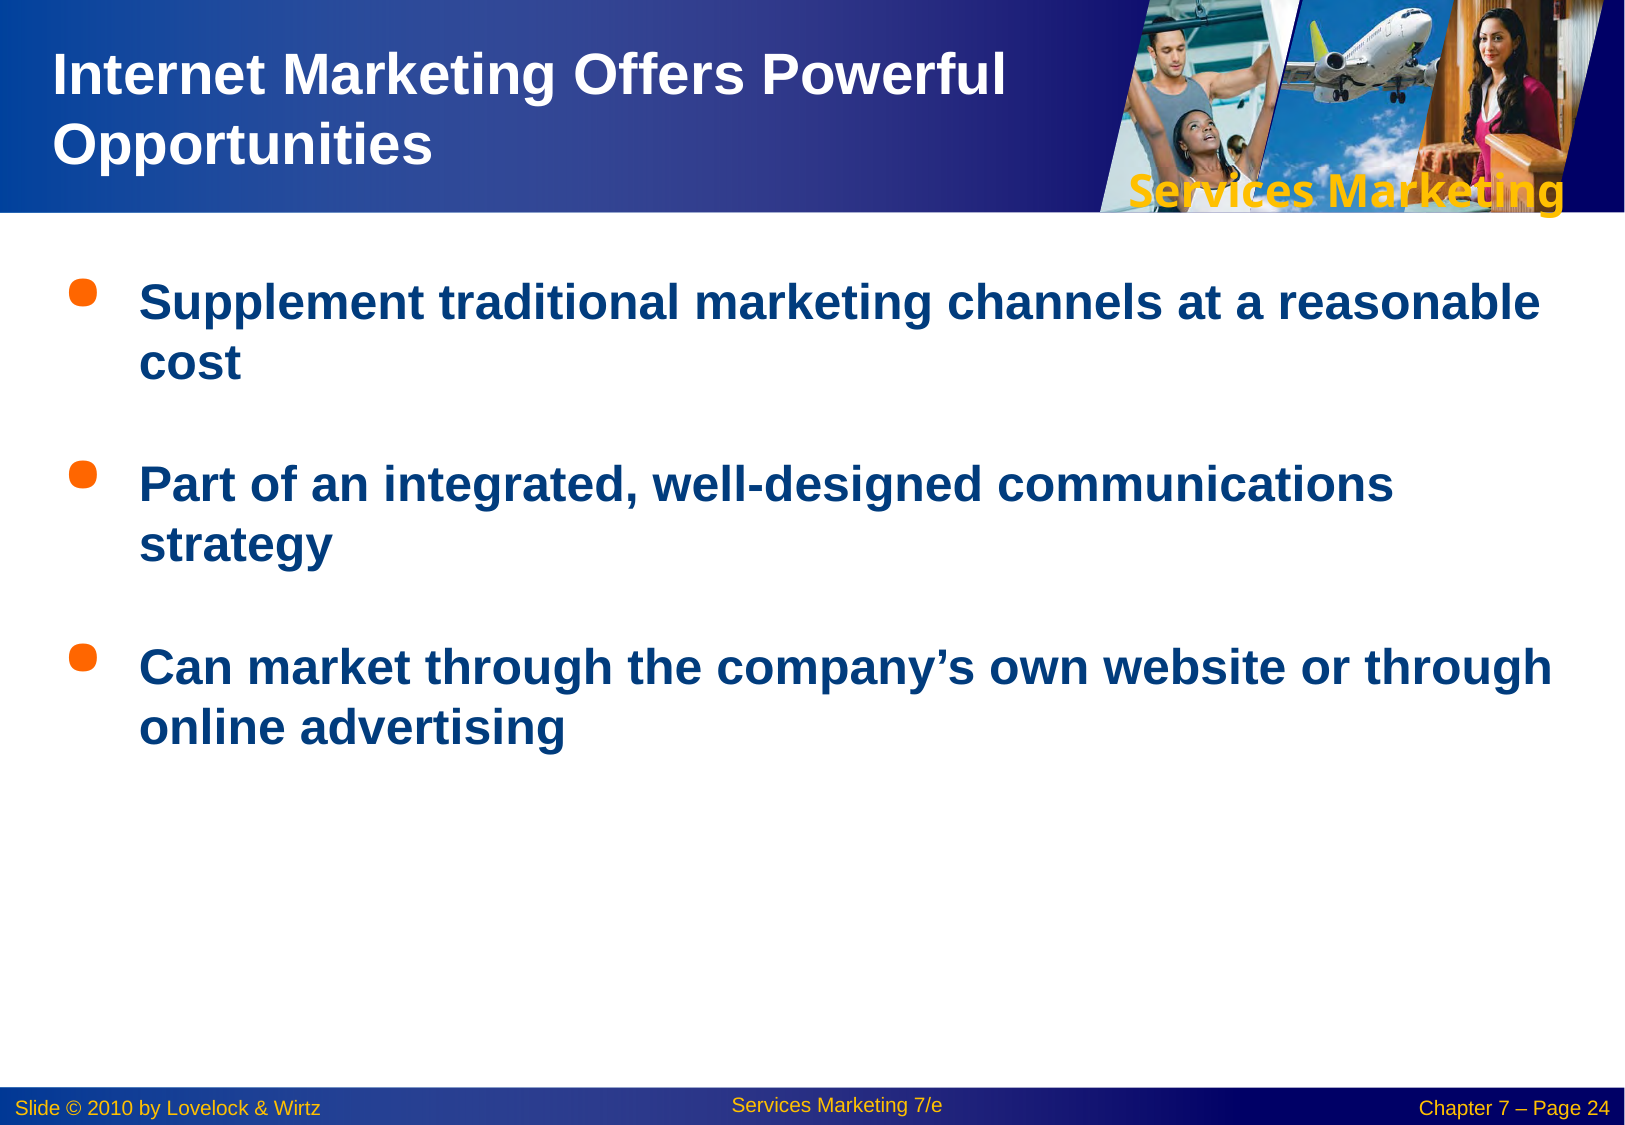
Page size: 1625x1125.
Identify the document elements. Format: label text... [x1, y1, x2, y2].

picture [1100, 0, 1604, 213]
list Supplement traditional marketing channels at a reasonable cost Part of an integrated, well-designed communications strategy Can market through the company’s own website or through online advertising [49, 261, 1588, 1051]
picture [1546, 187, 1556, 202]
title Internet Marketing Offers Powerful Opportunities [36, 37, 1088, 176]
picture [1162, 186, 1172, 192]
